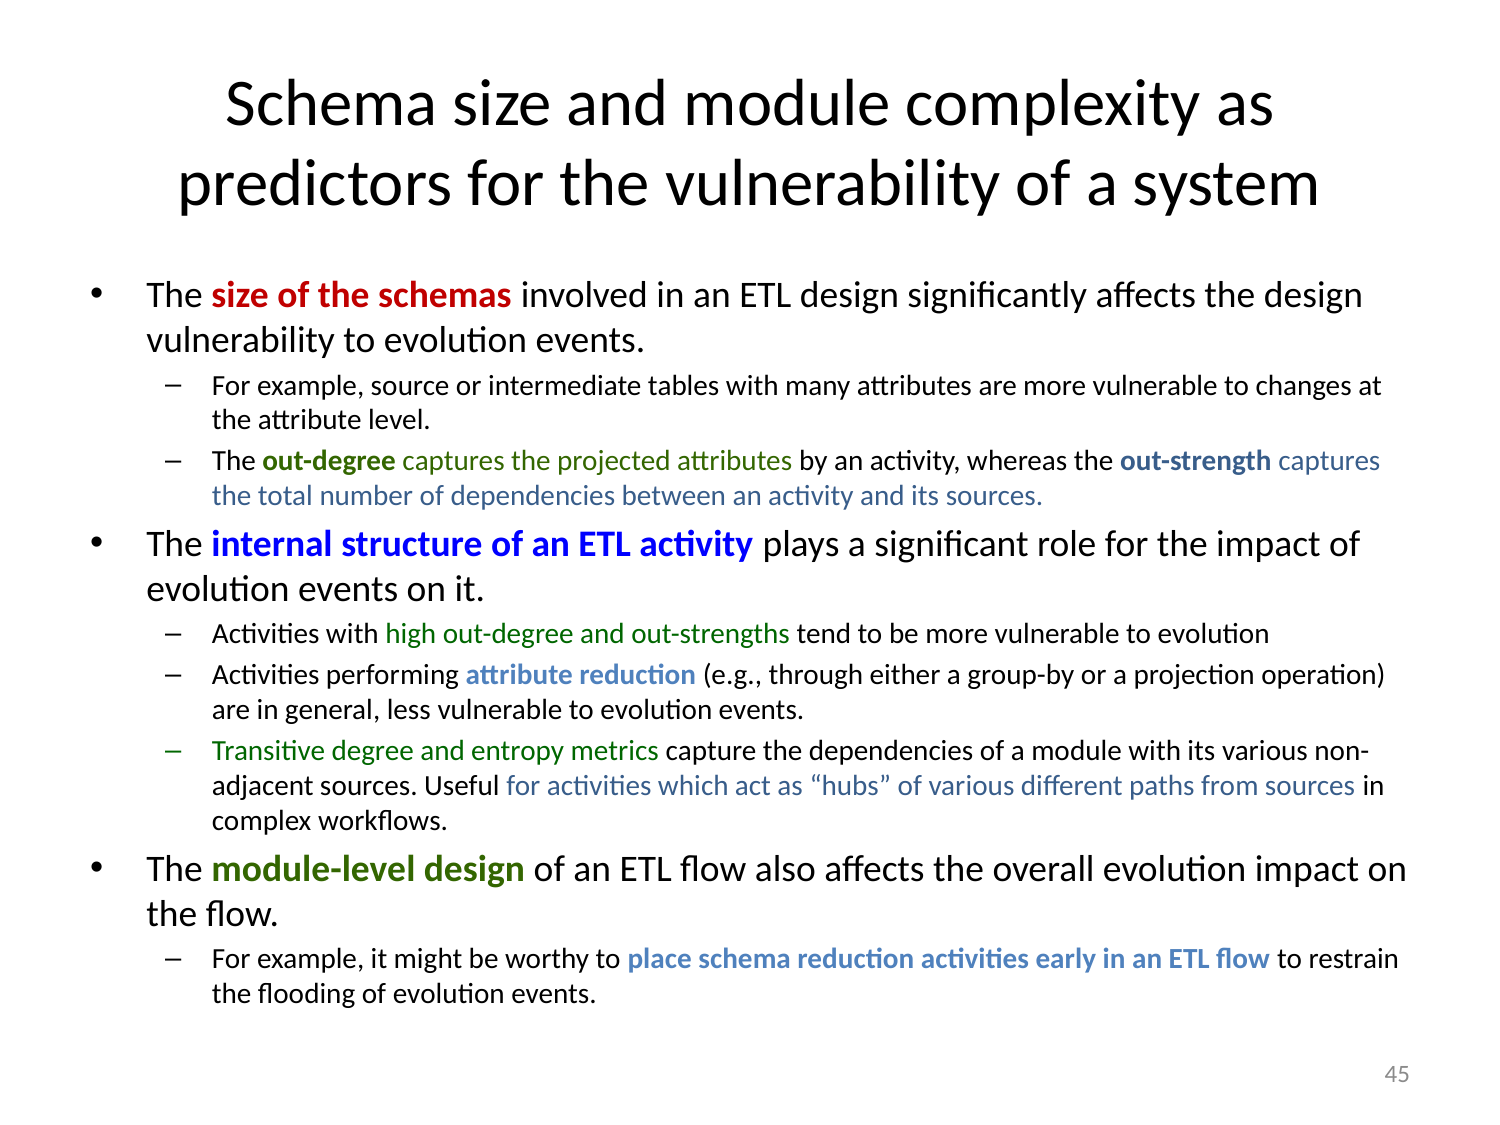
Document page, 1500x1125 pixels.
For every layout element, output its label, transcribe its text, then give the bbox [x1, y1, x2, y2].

slide_number 45 [1074, 1042, 1425, 1103]
list The size of the schemas involved in an ETL design significantly affects the design vulnerability to evolution events. For example, source or intermediate tables with many attributes are more vulnerable to changes at the attribute level. The out-degree captures the projected attributes by an activity, whereas the out-strength captures the total number of dependencies between an activity and its sources. The internal structure of an ETL activity plays a significant role for the impact of evolution events on it. Activities with high out-degree and out-strengths tend to be more vulnerable to evolution Activities performing attribute reduction (e.g., through either a group-by or a projection operation) are in general, less vulnerable to evolution events. Transitive degree and entropy metrics capture the dependencies of a module with its various non-adjacent sources. Useful for activities which act as “hubs” of various different paths from sources in complex workflows. The module-level design of an ETL flow also affects the overall evolution impact on the flow. For example, it might be worthy to place schema reduction activities early in an ETL flow to restrain the flooding of evolution events. [75, 262, 1425, 1038]
title Schema size and module complexity as predictors for the vulnerability of a system [75, 45, 1425, 233]
